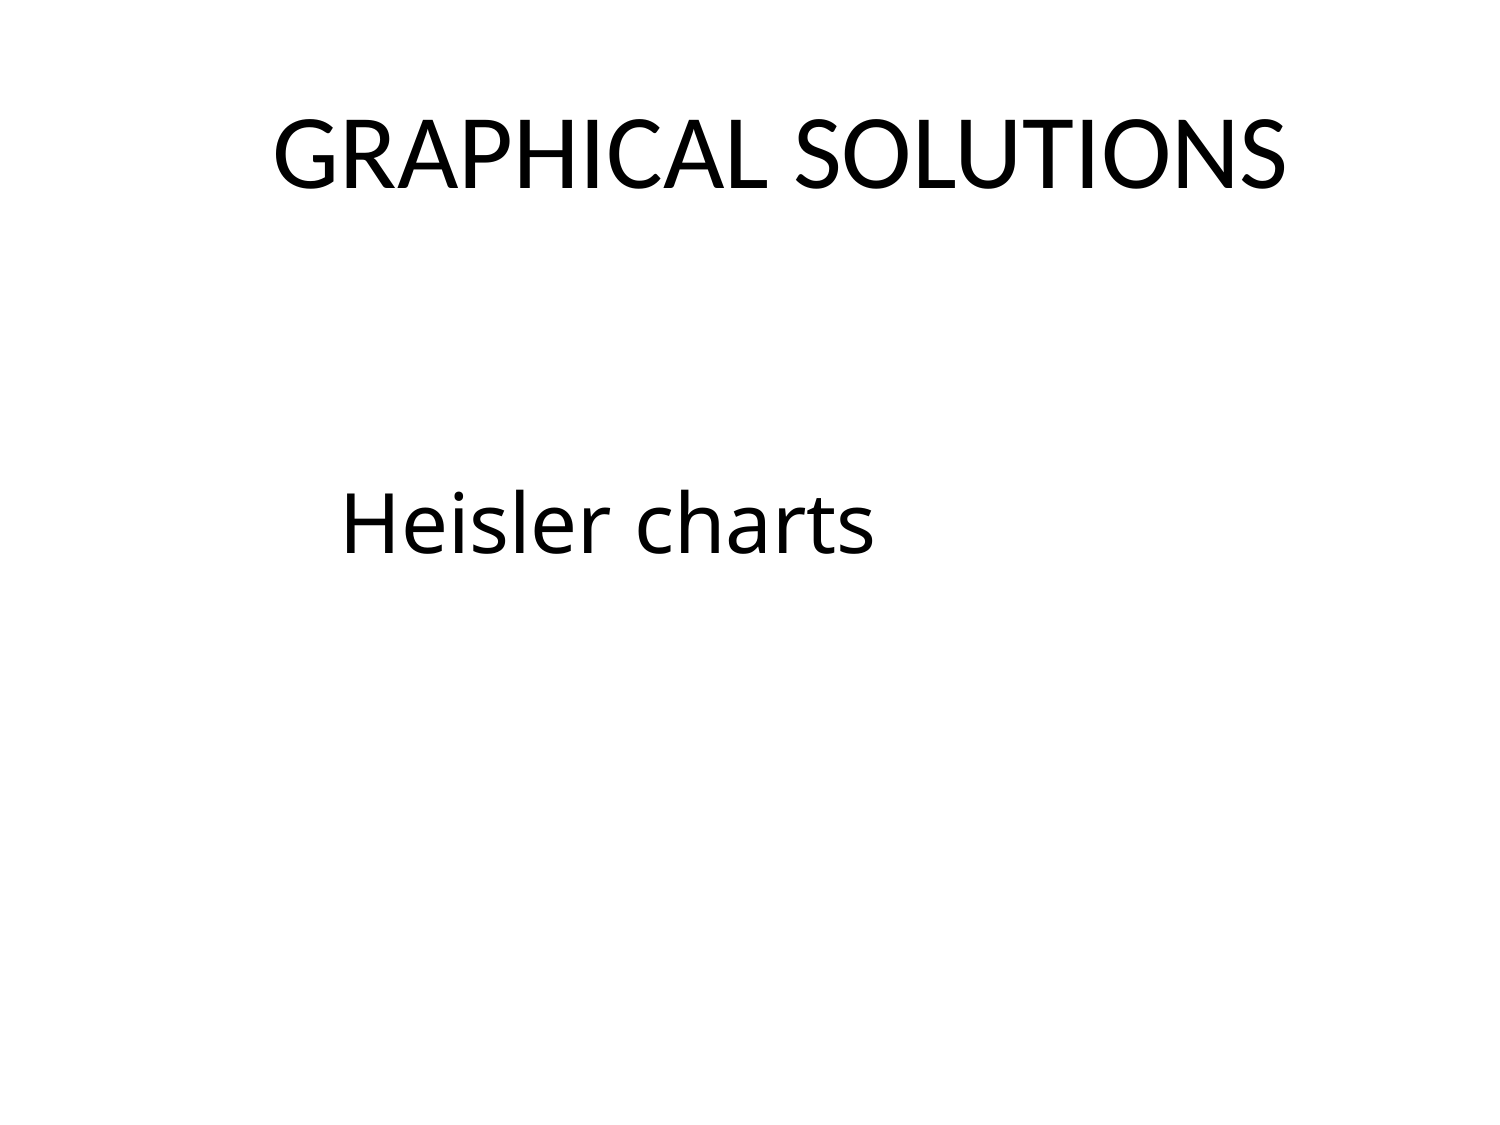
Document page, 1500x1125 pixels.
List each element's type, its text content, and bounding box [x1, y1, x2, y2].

text_box GRAPHICAL SOLUTIONS [162, 74, 1400, 313]
text_box Heisler charts [324, 462, 1288, 578]
